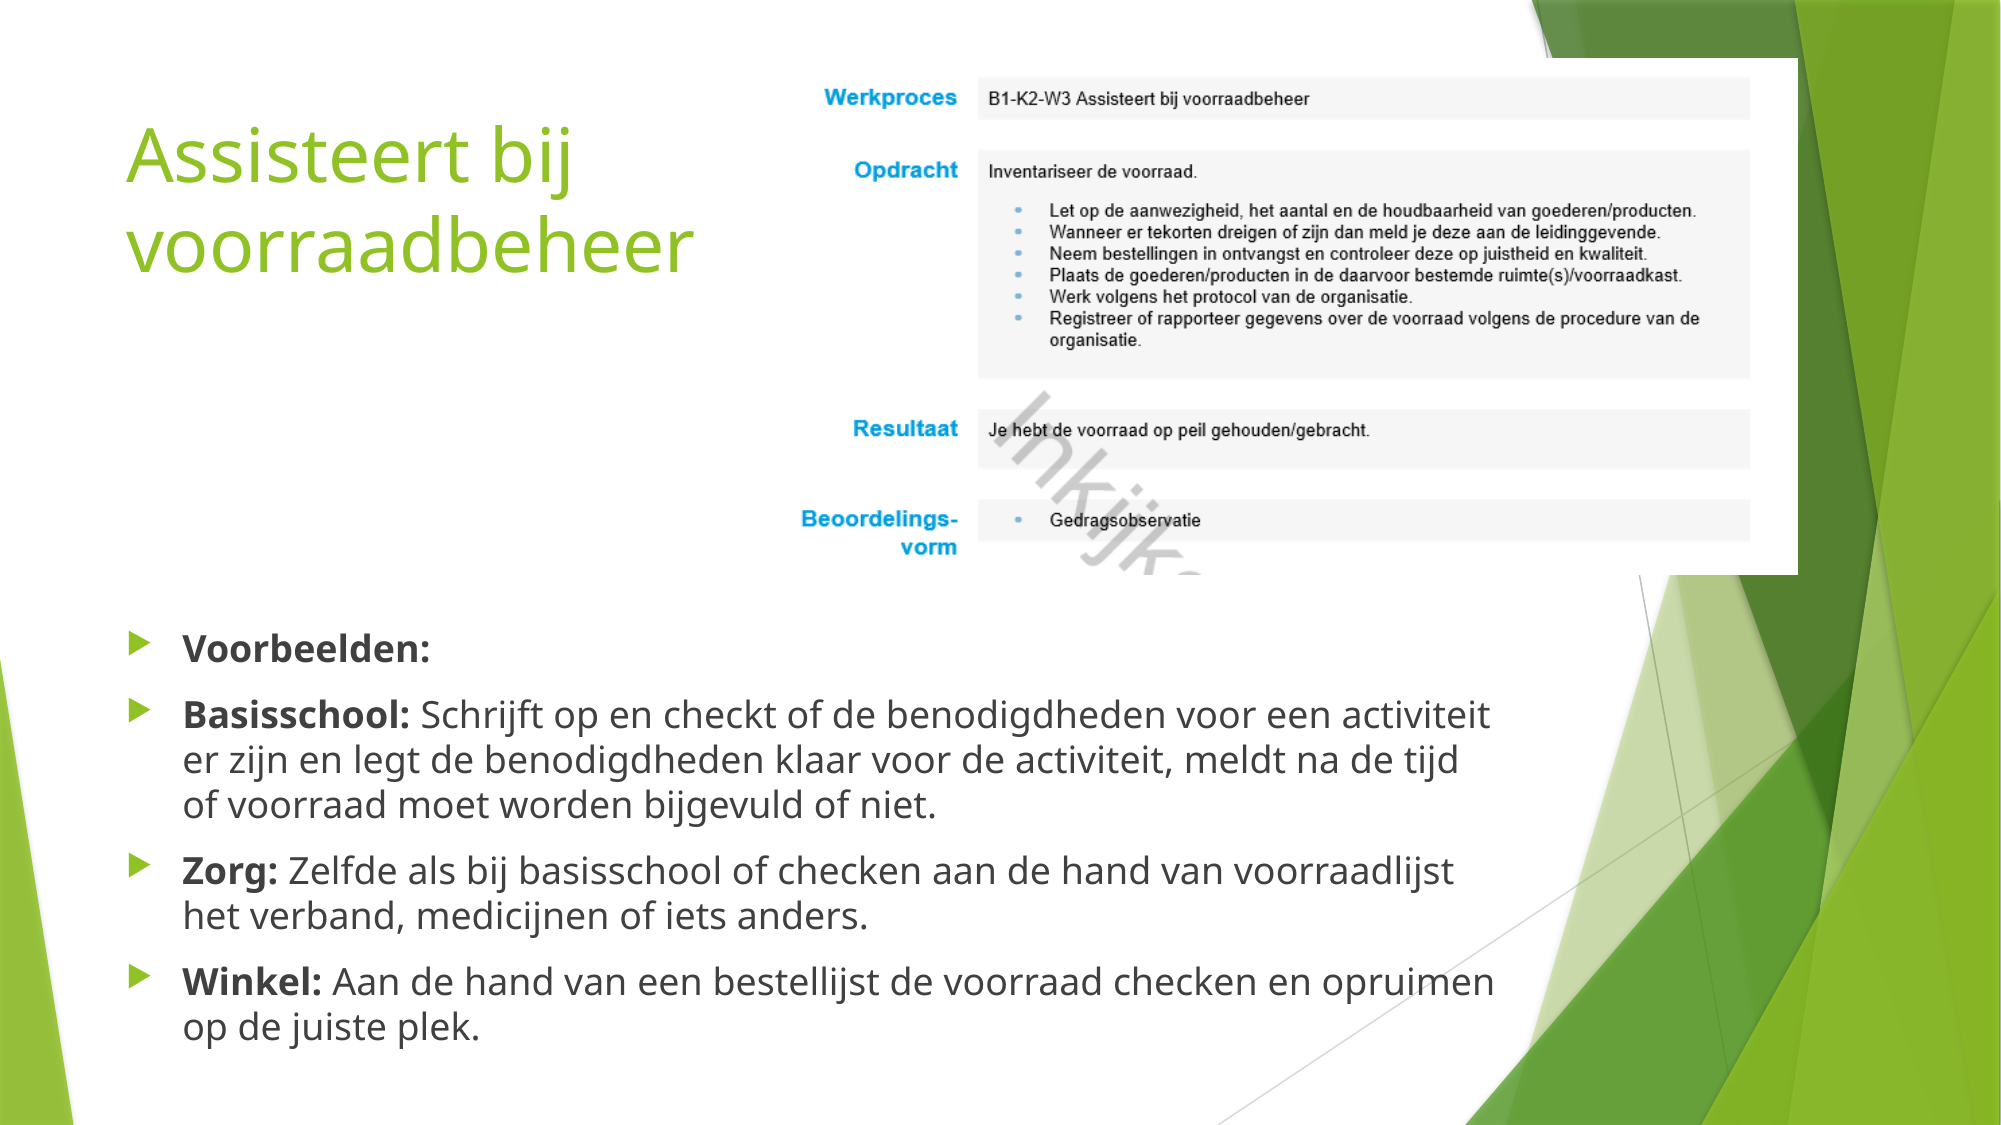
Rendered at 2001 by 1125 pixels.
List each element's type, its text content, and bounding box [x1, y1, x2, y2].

picture [798, 57, 1799, 576]
list Voorbeelden: Basisschool: Schrijft op en checkt of de benodigdheden voor een activiteit er zijn en legt de benodigdheden klaar voor de activiteit, meldt na de tijd of voorraad moet worden bijgevuld of niet. Zorg: Zelfde als bij basisschool of checken aan de hand van voorraadlijst het verband, medicijnen of iets anders. Winkel: Aan de hand van een bestellijst de voorraad checken en opruimen op de juiste plek. [111, 618, 1522, 1125]
title Assisteert bij voorraadbeheer [111, 99, 718, 317]
